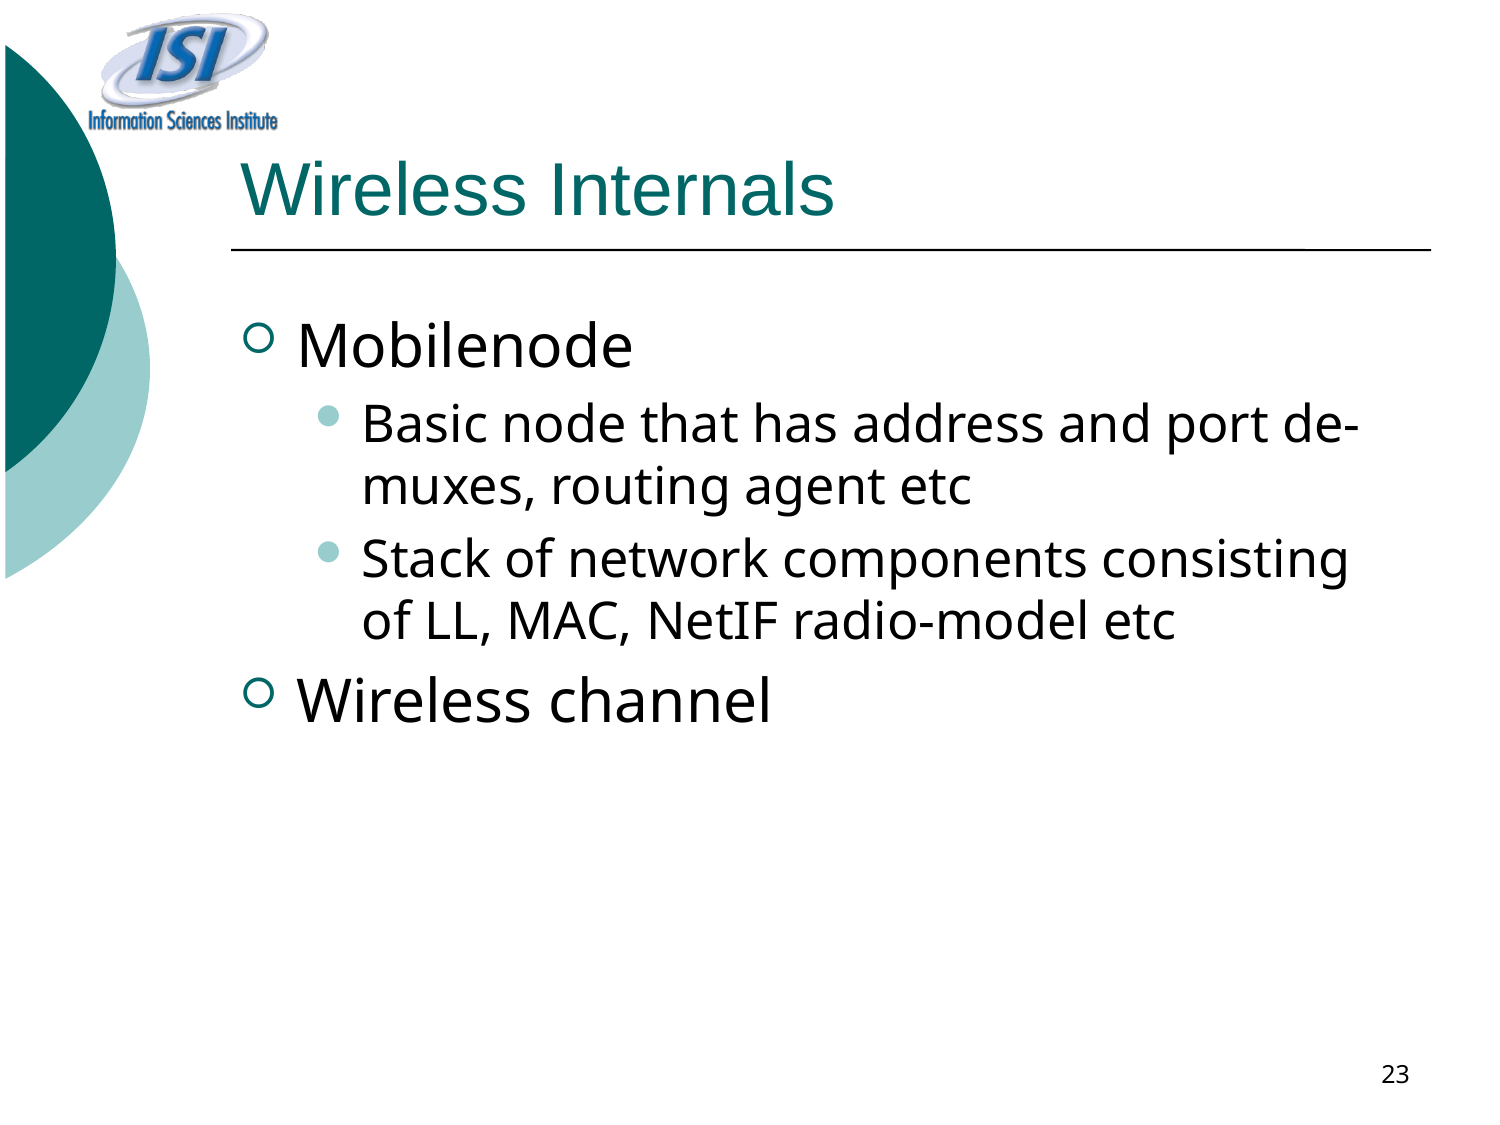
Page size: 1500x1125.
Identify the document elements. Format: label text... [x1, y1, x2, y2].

slide_number 23 [1074, 1024, 1426, 1101]
title Wireless Internals [224, 49, 1425, 238]
list Mobilenode Basic node that has address and port de-muxes, routing agent etc Stack of network components consisting of LL, MAC, NetIF radio-model etc Wireless channel [224, 299, 1425, 975]
picture [50, 0, 314, 135]
